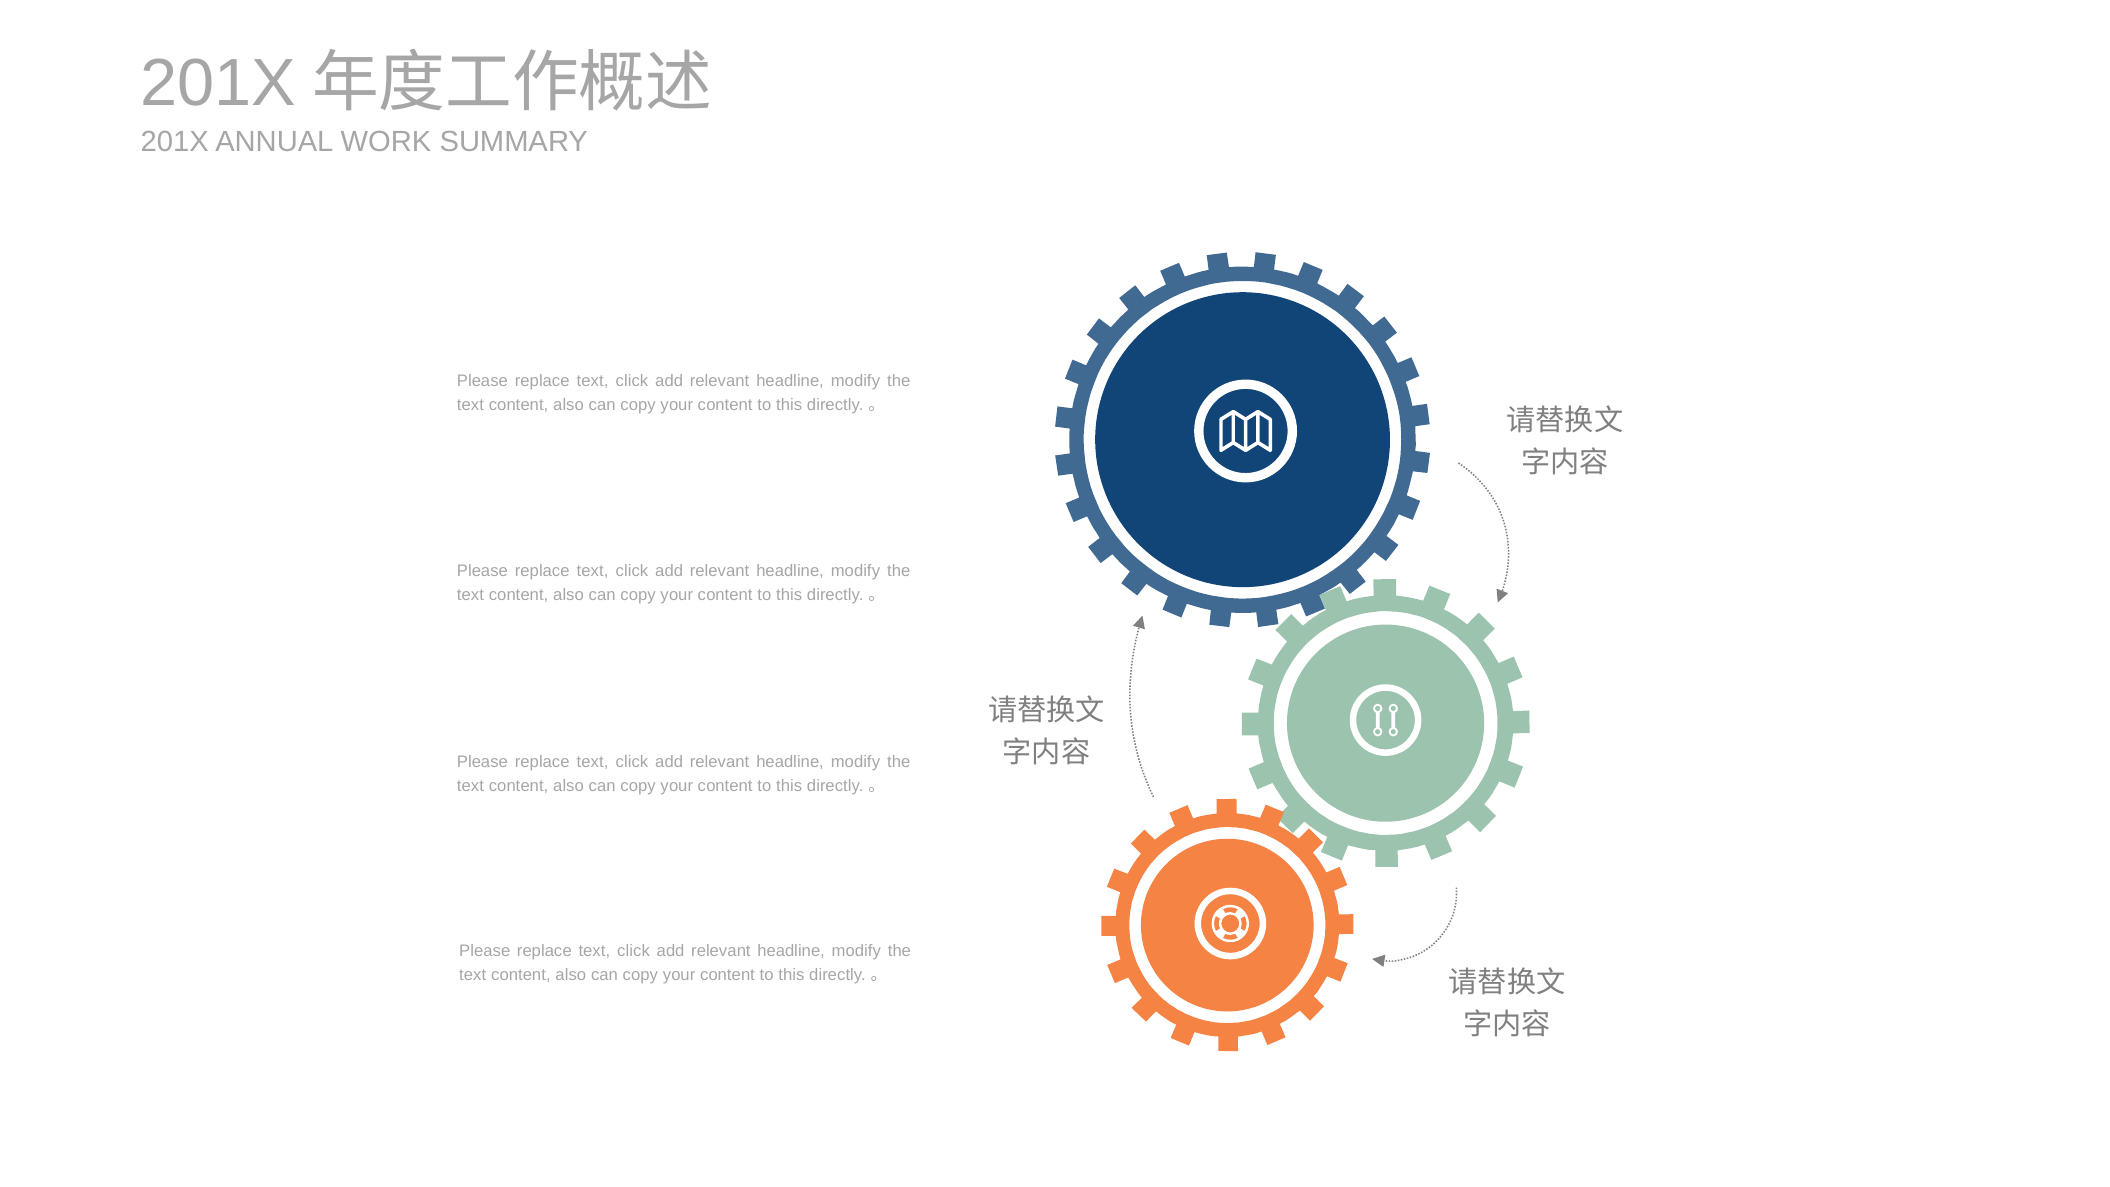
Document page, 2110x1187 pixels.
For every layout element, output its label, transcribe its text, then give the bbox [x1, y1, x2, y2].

text_box Please replace text, click add relevant headline, modify the text content, also can copy your content to this directly.。 [439, 737, 896, 827]
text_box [896, 368, 1669, 902]
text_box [1349, 684, 1422, 756]
text_box Please replace text, click add relevant headline, modify the text content, also can copy your content to this directly.。 [444, 928, 939, 991]
text_box 201X年度工作概述 [140, 38, 789, 119]
text_box 请替换文字内容 [1425, 947, 1589, 1032]
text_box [1194, 379, 1298, 483]
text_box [1194, 887, 1267, 960]
text_box Please replace text, click add relevant headline, modify the text content, also can copy your content to this directly.。 [439, 357, 929, 446]
text_box 201X ANNUAL WORK SUMMARY [140, 122, 602, 158]
text_box Please replace text, click add relevant headline, modify the text content, also can copy your content to this directly.。 [439, 547, 896, 636]
